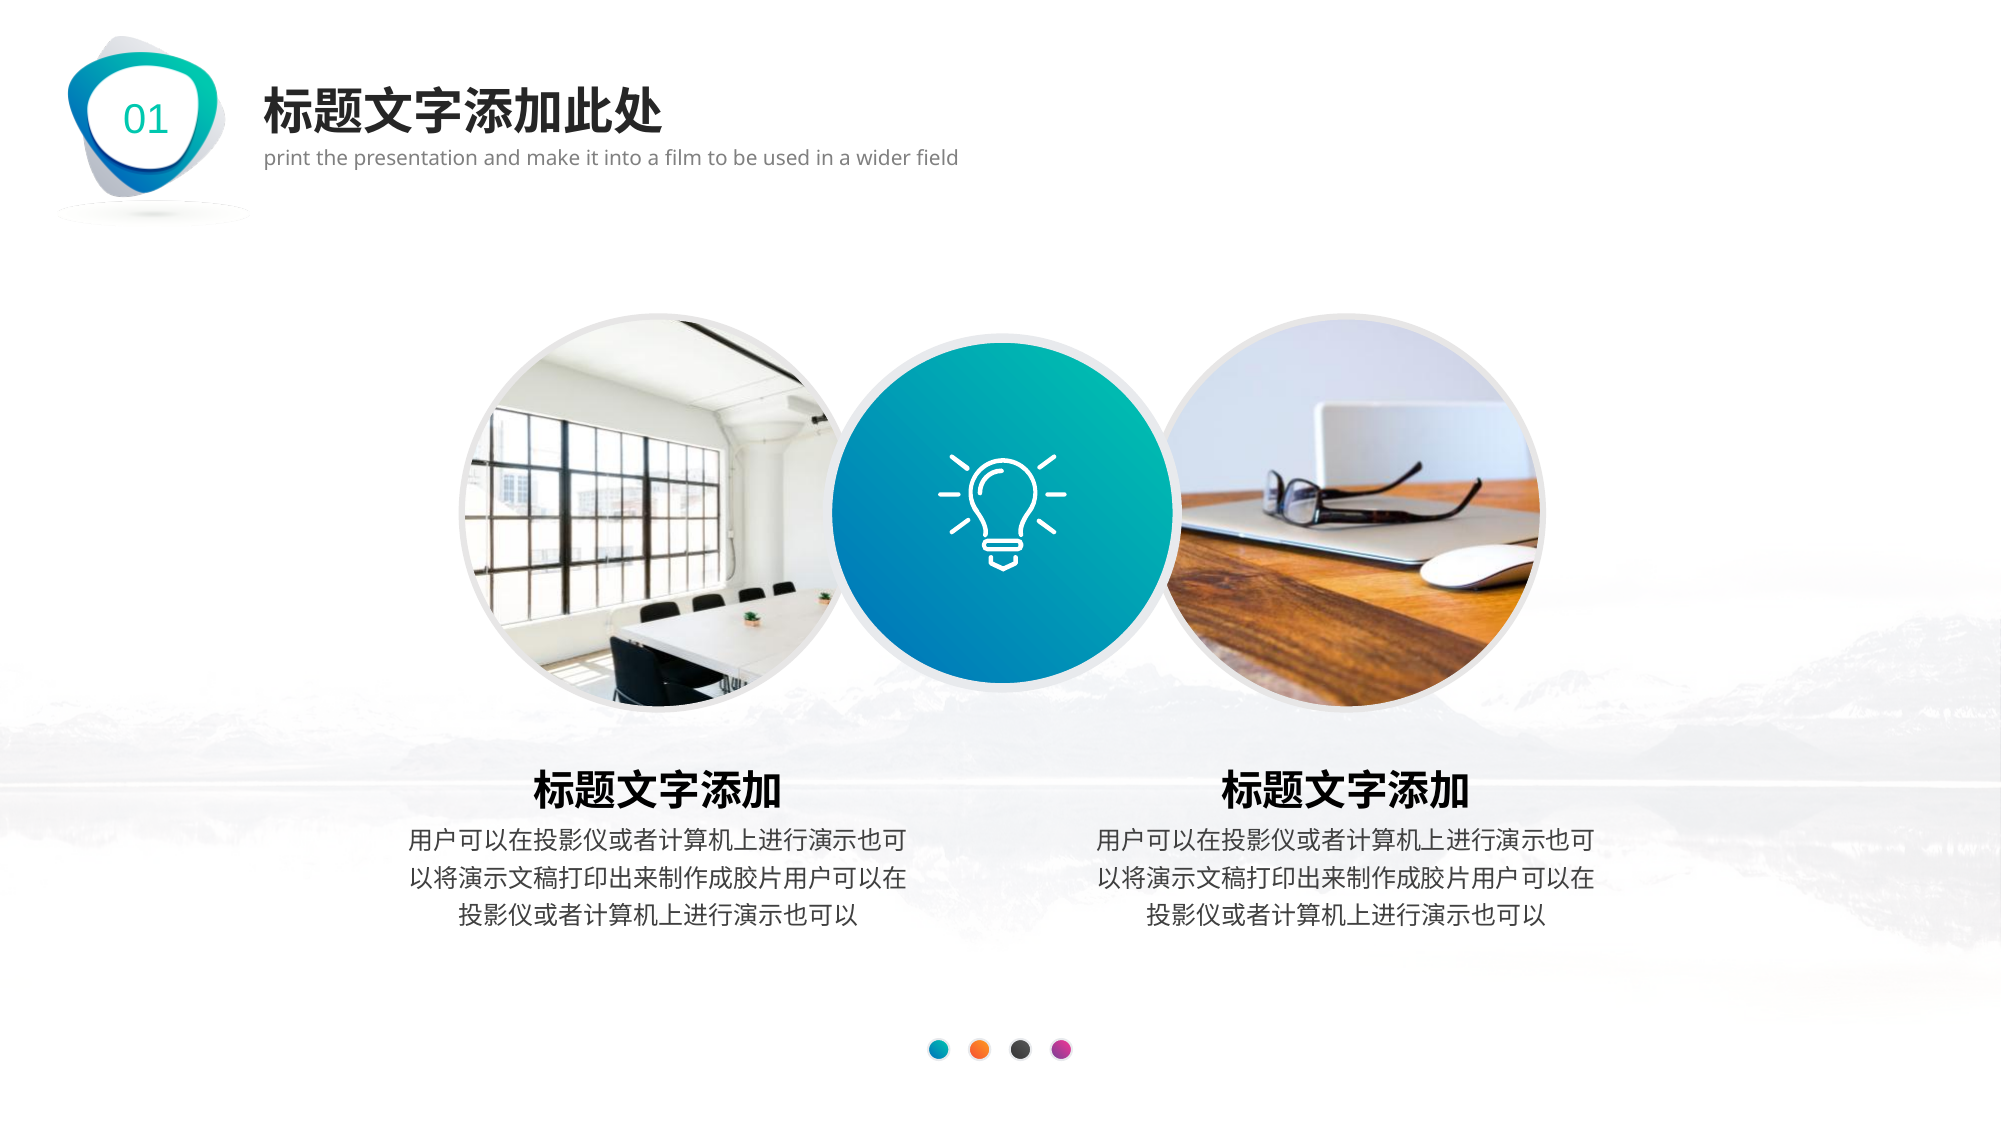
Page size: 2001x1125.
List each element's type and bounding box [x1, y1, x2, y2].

text_box [391, 746, 926, 936]
text_box [56, 36, 1051, 227]
picture [461, 316, 855, 710]
text_box [827, 338, 1178, 688]
text_box [927, 1038, 1073, 1061]
picture [1149, 316, 1543, 710]
text_box [1079, 746, 1614, 936]
